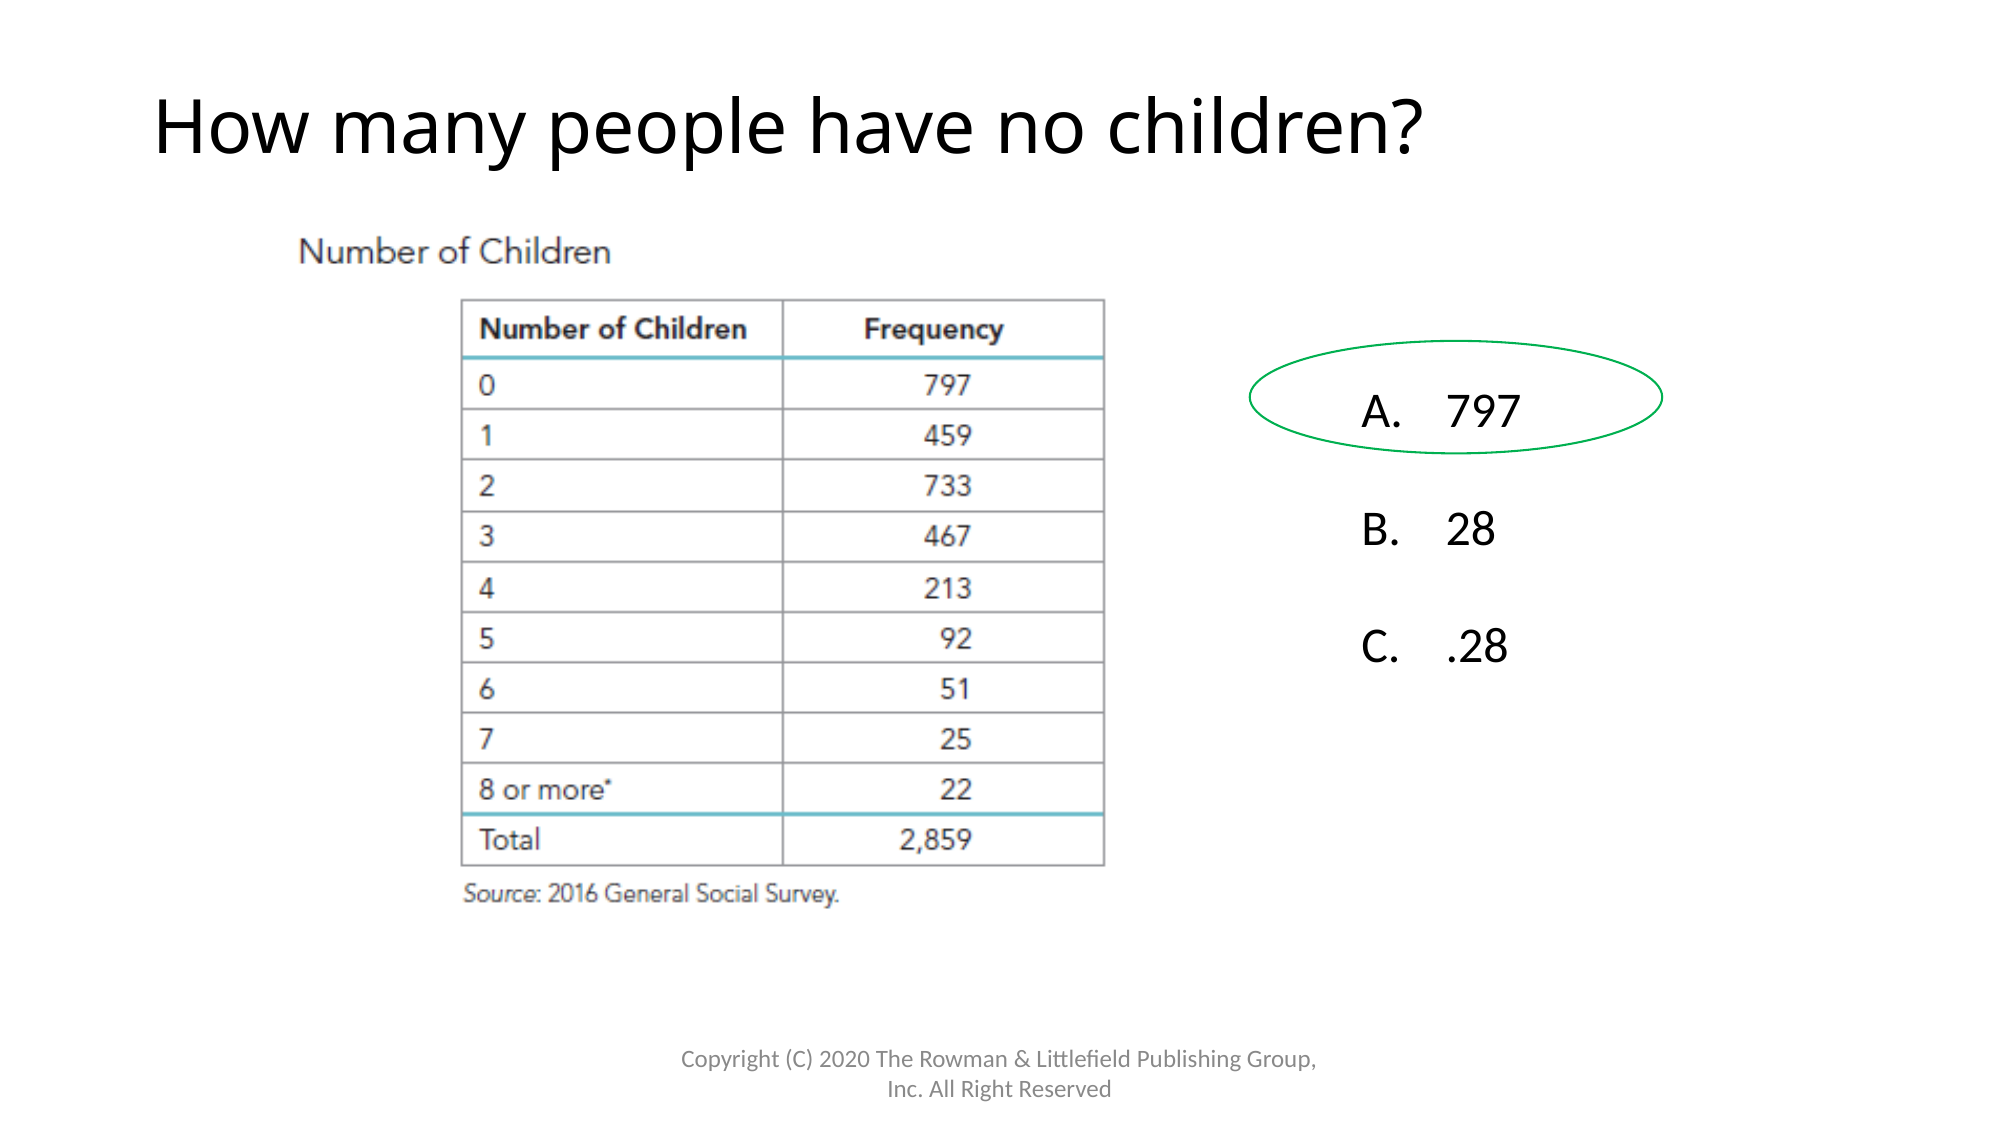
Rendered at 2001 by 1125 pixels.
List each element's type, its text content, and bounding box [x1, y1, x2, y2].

text_box [1248, 339, 1664, 455]
list 797 28 .28 [1580, 350, 1663, 390]
list 797 28 .28 [1280, 404, 1663, 825]
picture [287, 174, 1237, 932]
footer Copyright (C) 2020 The Rowman & Littlefield Publishing Group, Inc. All Right Reserved [662, 1042, 1338, 1103]
title How many people have no children? [137, 21, 1863, 239]
list 797 28 .28 [1280, 350, 1332, 366]
